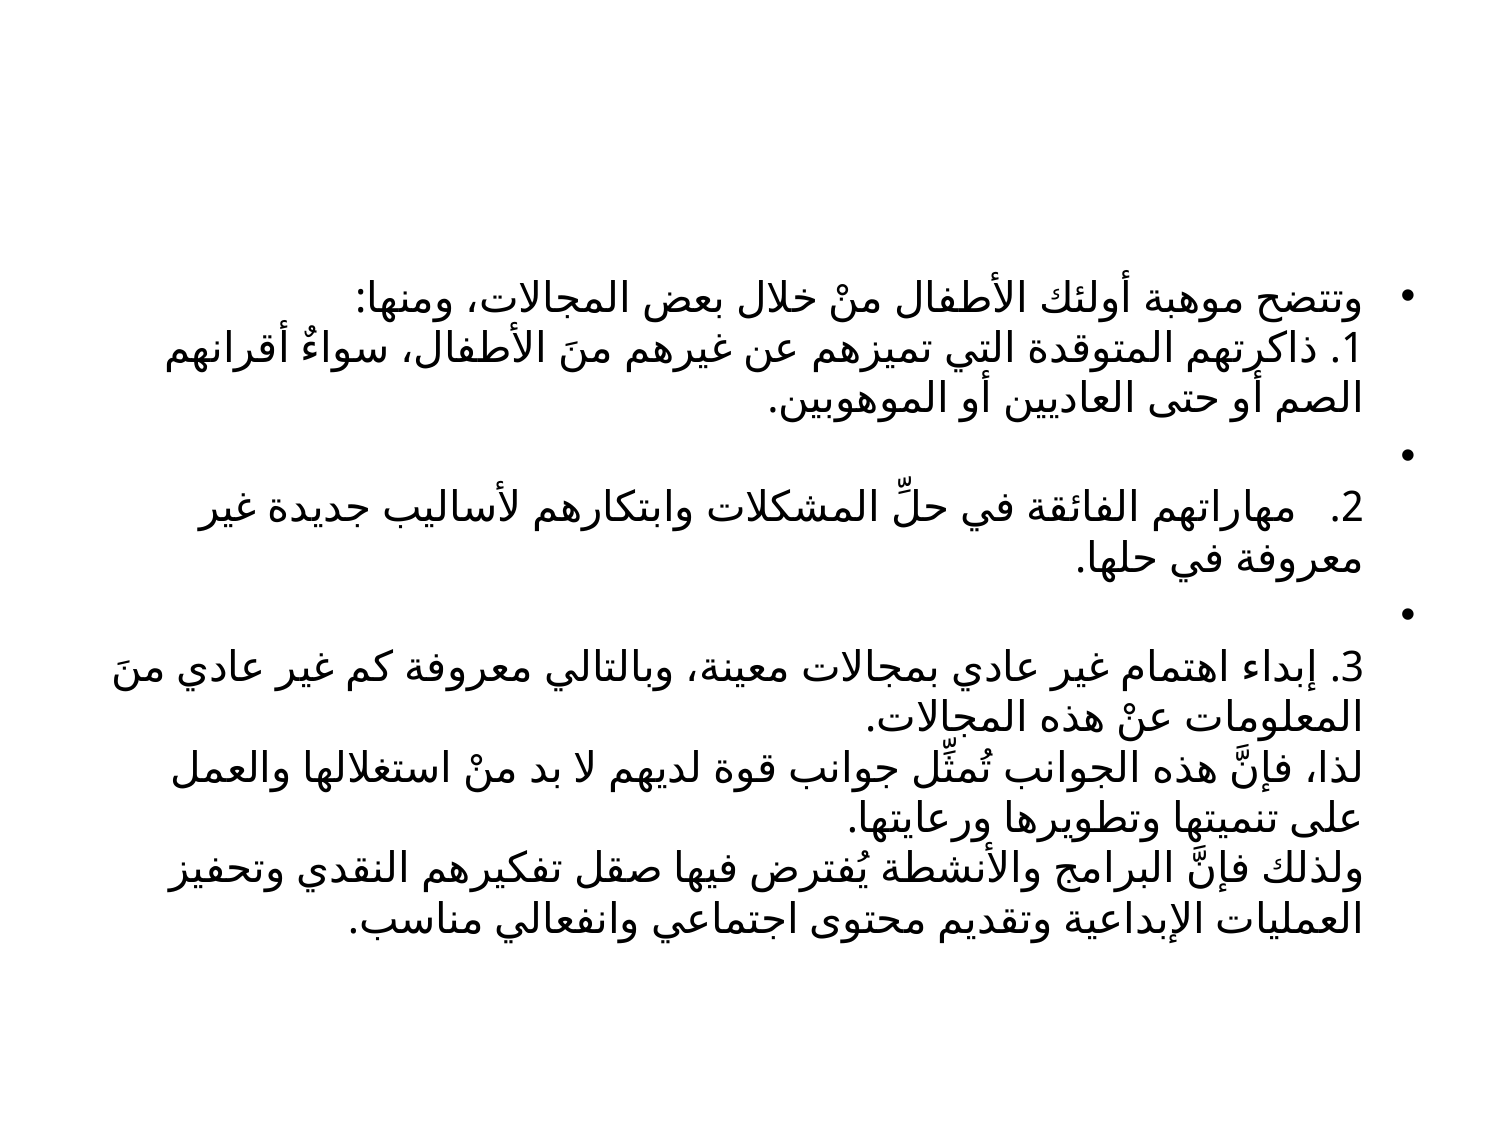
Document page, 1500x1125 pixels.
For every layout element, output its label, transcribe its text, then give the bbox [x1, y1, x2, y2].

list وتتضح موهبة أولئك الأطفال منْ خلال بعض المجالات، ومنها: 1. ذاكرتهم المتوقدة التي تميزهم عن غيرهم منَ الأطفال، سواءٌ أقرانهم الصم أو حتى العاديين أو الموهوبين. 2. مهاراتهم الفائقة في حلِّ المشكلات وابتكارهم لأساليب جديدة غير معروفة في حلها. 3. إبداء اهتمام غير عادي بمجالات معينة، وبالتالي معروفة كم غير عادي منَ المعلومات عنْ هذه المجالات. لذا، فإنَّ هذه الجوانب تُمثِّل جوانب قوة لديهم لا بد منْ استغلالها والعمل على تنميتها وتطويرها ورعايتها. ولذلك فإنَّ البرامج والأنشطة يُفترض فيها صقل تفكيرهم النقدي وتحفيز العمليات الإبداعية وتقديم محتوى اجتماعي وانفعالي مناسب. [75, 262, 1425, 1005]
